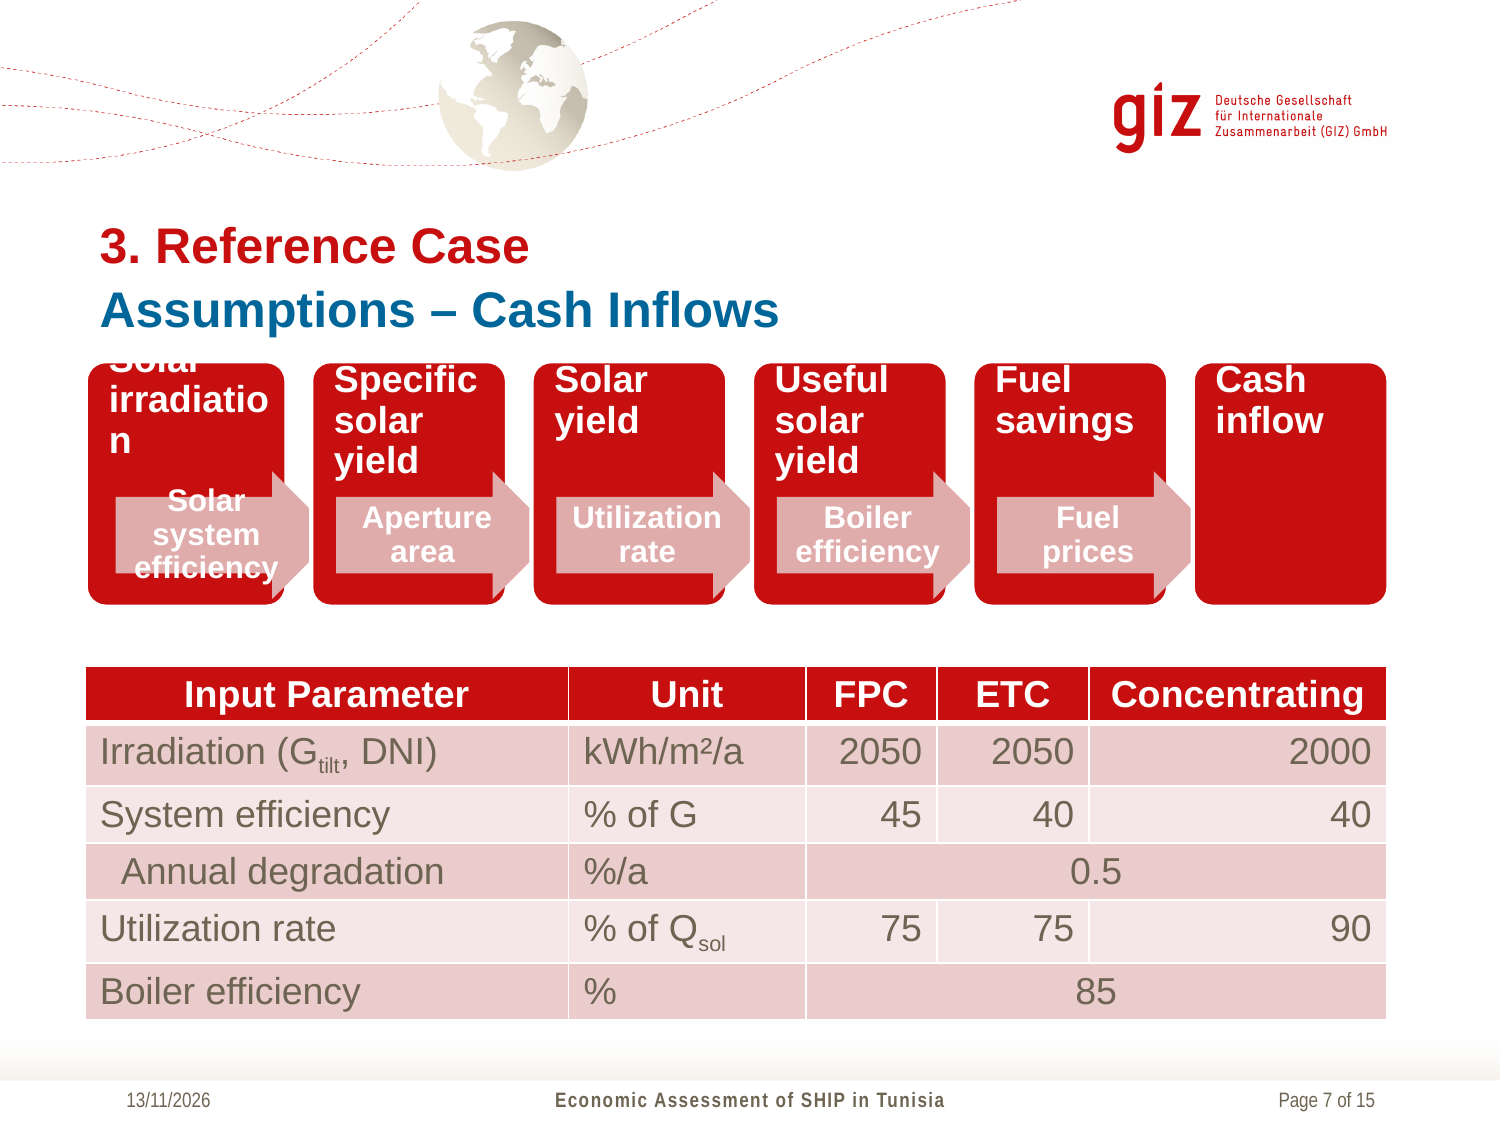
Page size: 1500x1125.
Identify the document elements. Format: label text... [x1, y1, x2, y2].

text_box 3. Reference Case [84, 205, 1361, 308]
table_header Concentrating [1090, 667, 1386, 720]
table_cell Boiler efficiency [86, 964, 568, 1019]
table_cell Utilization rate [86, 901, 568, 962]
text_box Assumptions – Cash Inflows [84, 270, 1137, 360]
picture [0, 959, 1500, 1081]
table_cell System efficiency [86, 787, 568, 842]
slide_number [111, 1079, 325, 1121]
table_cell 2050 [938, 726, 1088, 785]
table_cell 0.5 [807, 844, 1386, 899]
footer Economic Assessment of SHIP in Tunisia [469, 1079, 1031, 1121]
table_cell 75 [938, 901, 1088, 962]
table_cell % [569, 964, 805, 1019]
table_header Input Parameter [86, 667, 568, 720]
table_cell % of G [569, 787, 805, 842]
table_cell Annual degradation [86, 844, 568, 899]
table_cell 40 [938, 787, 1088, 842]
table_cell Irradiation (Gtilt, DNI) [86, 726, 568, 785]
table_cell % of Qsol [569, 901, 805, 962]
picture [0, 0, 1500, 194]
table_cell 40 [1090, 787, 1386, 842]
table_cell 85 [807, 964, 1386, 1019]
table_header ETC [938, 667, 1088, 720]
table_header FPC [807, 667, 936, 720]
table_cell 90 [1090, 901, 1386, 962]
table_header Unit [569, 667, 805, 720]
table_cell 2000 [1090, 726, 1386, 785]
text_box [84, 360, 1390, 607]
table_cell 45 [807, 787, 936, 842]
table_cell kWh/m²/a [569, 726, 805, 785]
table_cell 2050 [807, 726, 936, 785]
table_cell %/a [569, 844, 805, 899]
table_cell 75 [807, 901, 936, 962]
